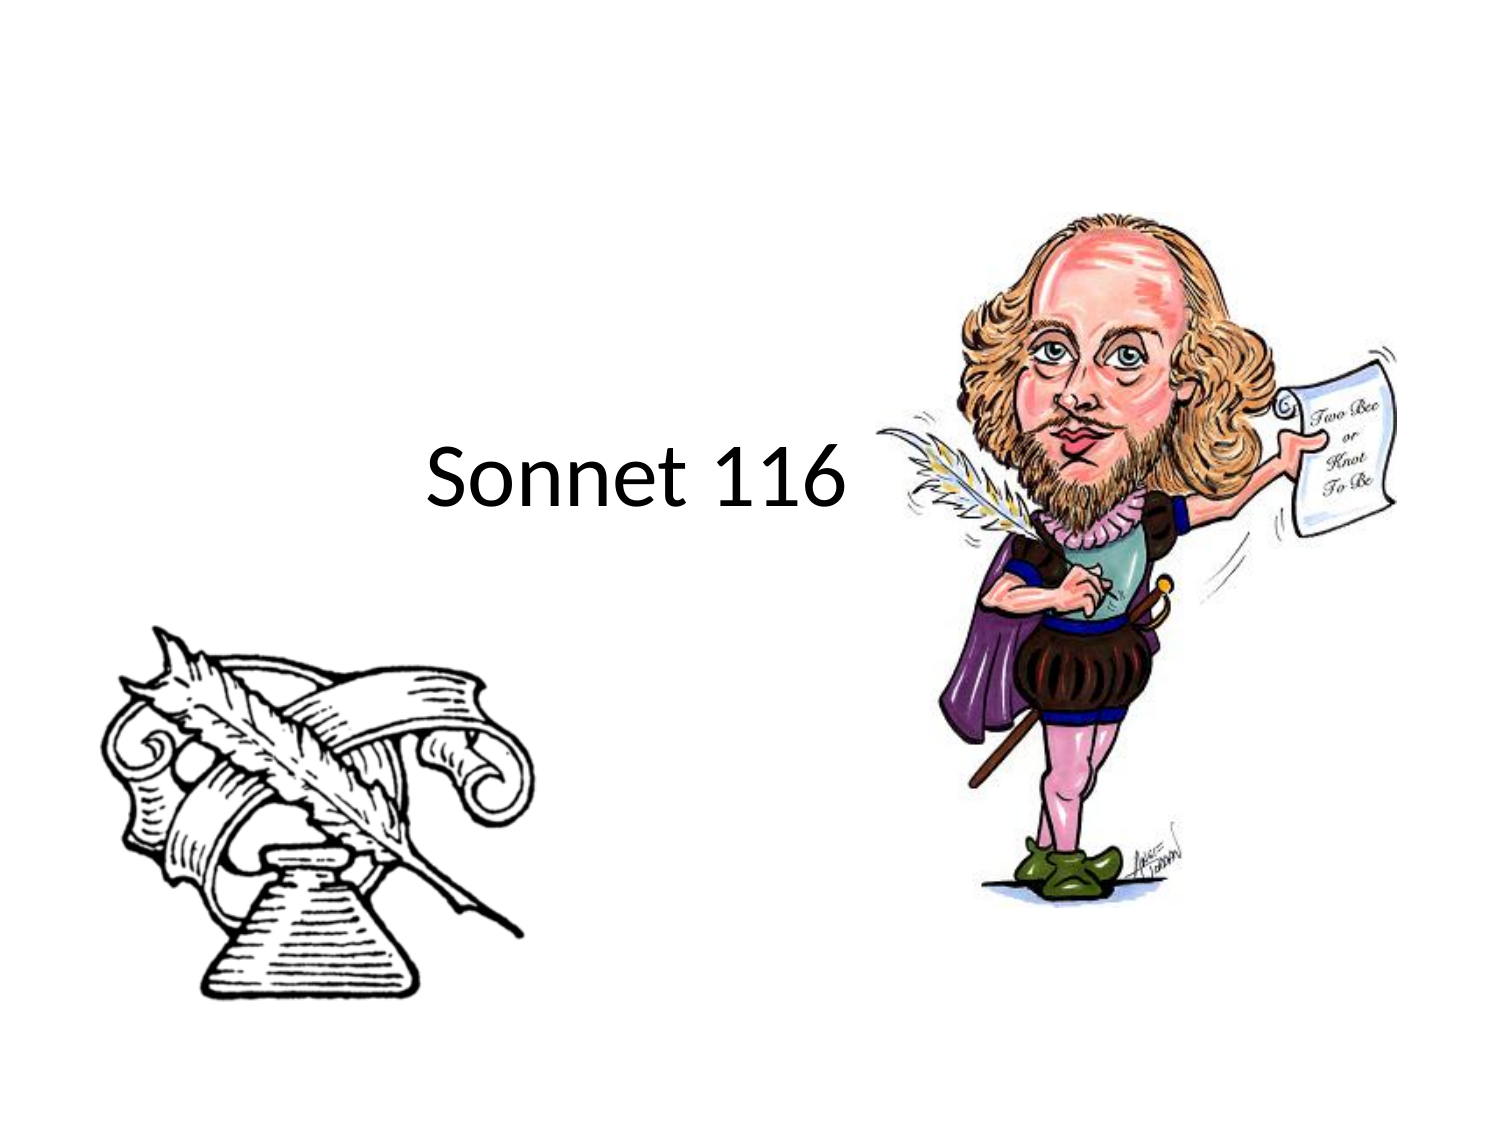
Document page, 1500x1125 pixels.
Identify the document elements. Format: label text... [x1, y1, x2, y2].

picture [99, 624, 538, 1002]
title Sonnet 116 [0, 349, 869, 591]
picture [874, 212, 1398, 908]
